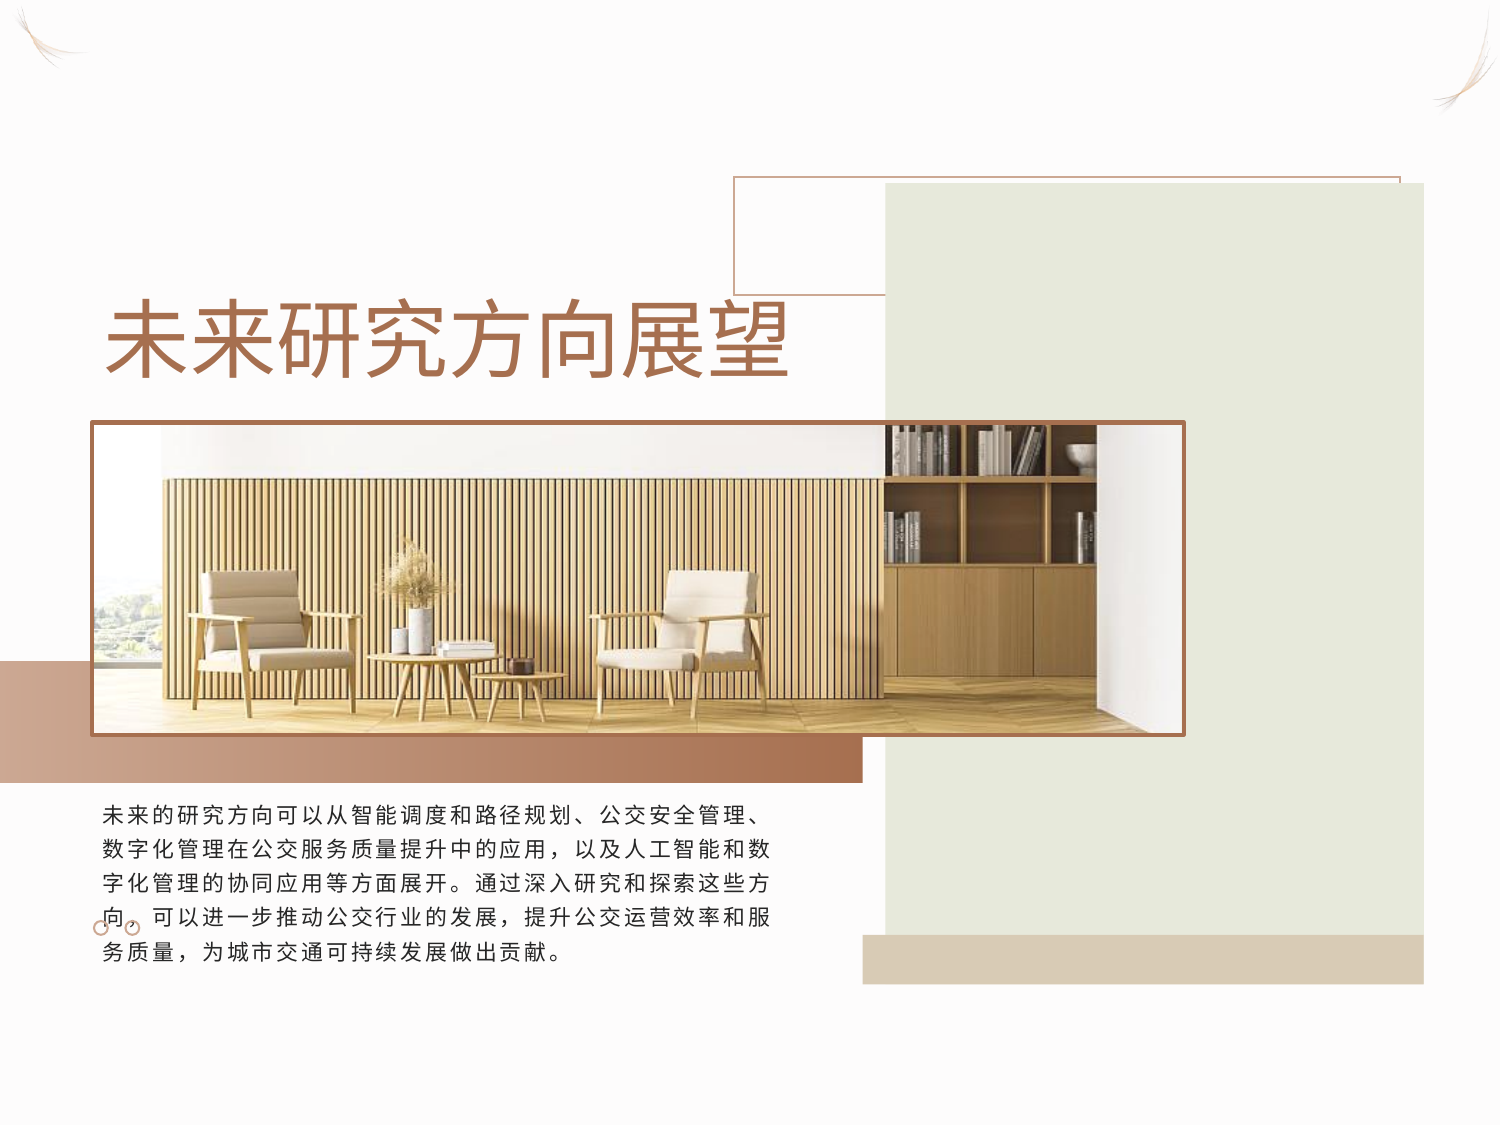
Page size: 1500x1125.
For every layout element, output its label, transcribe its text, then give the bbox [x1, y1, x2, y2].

text_box [862, 934, 1425, 985]
text_box [733, 176, 1401, 296]
text_box [0, 660, 864, 783]
text_box [124, 919, 141, 936]
text_box [92, 919, 109, 936]
text_box 未来的研究方向可以从智能调度和路径规划、公交安全管理、数字化管理在公交服务质量提升中的应用，以及人工智能和数字化管理的协同应用等方面展开。通过深入研究和探索这些方向，可以进一步推动公交行业的发展，提升公交运营效率和服务质量，为城市交通可持续发展做出贡献。 [94, 793, 788, 875]
text_box 未来研究方向展望 [89, 263, 809, 410]
picture [1417, 0, 1500, 128]
text_box [884, 182, 1425, 934]
picture [6, 0, 95, 87]
picture [93, 424, 1182, 733]
